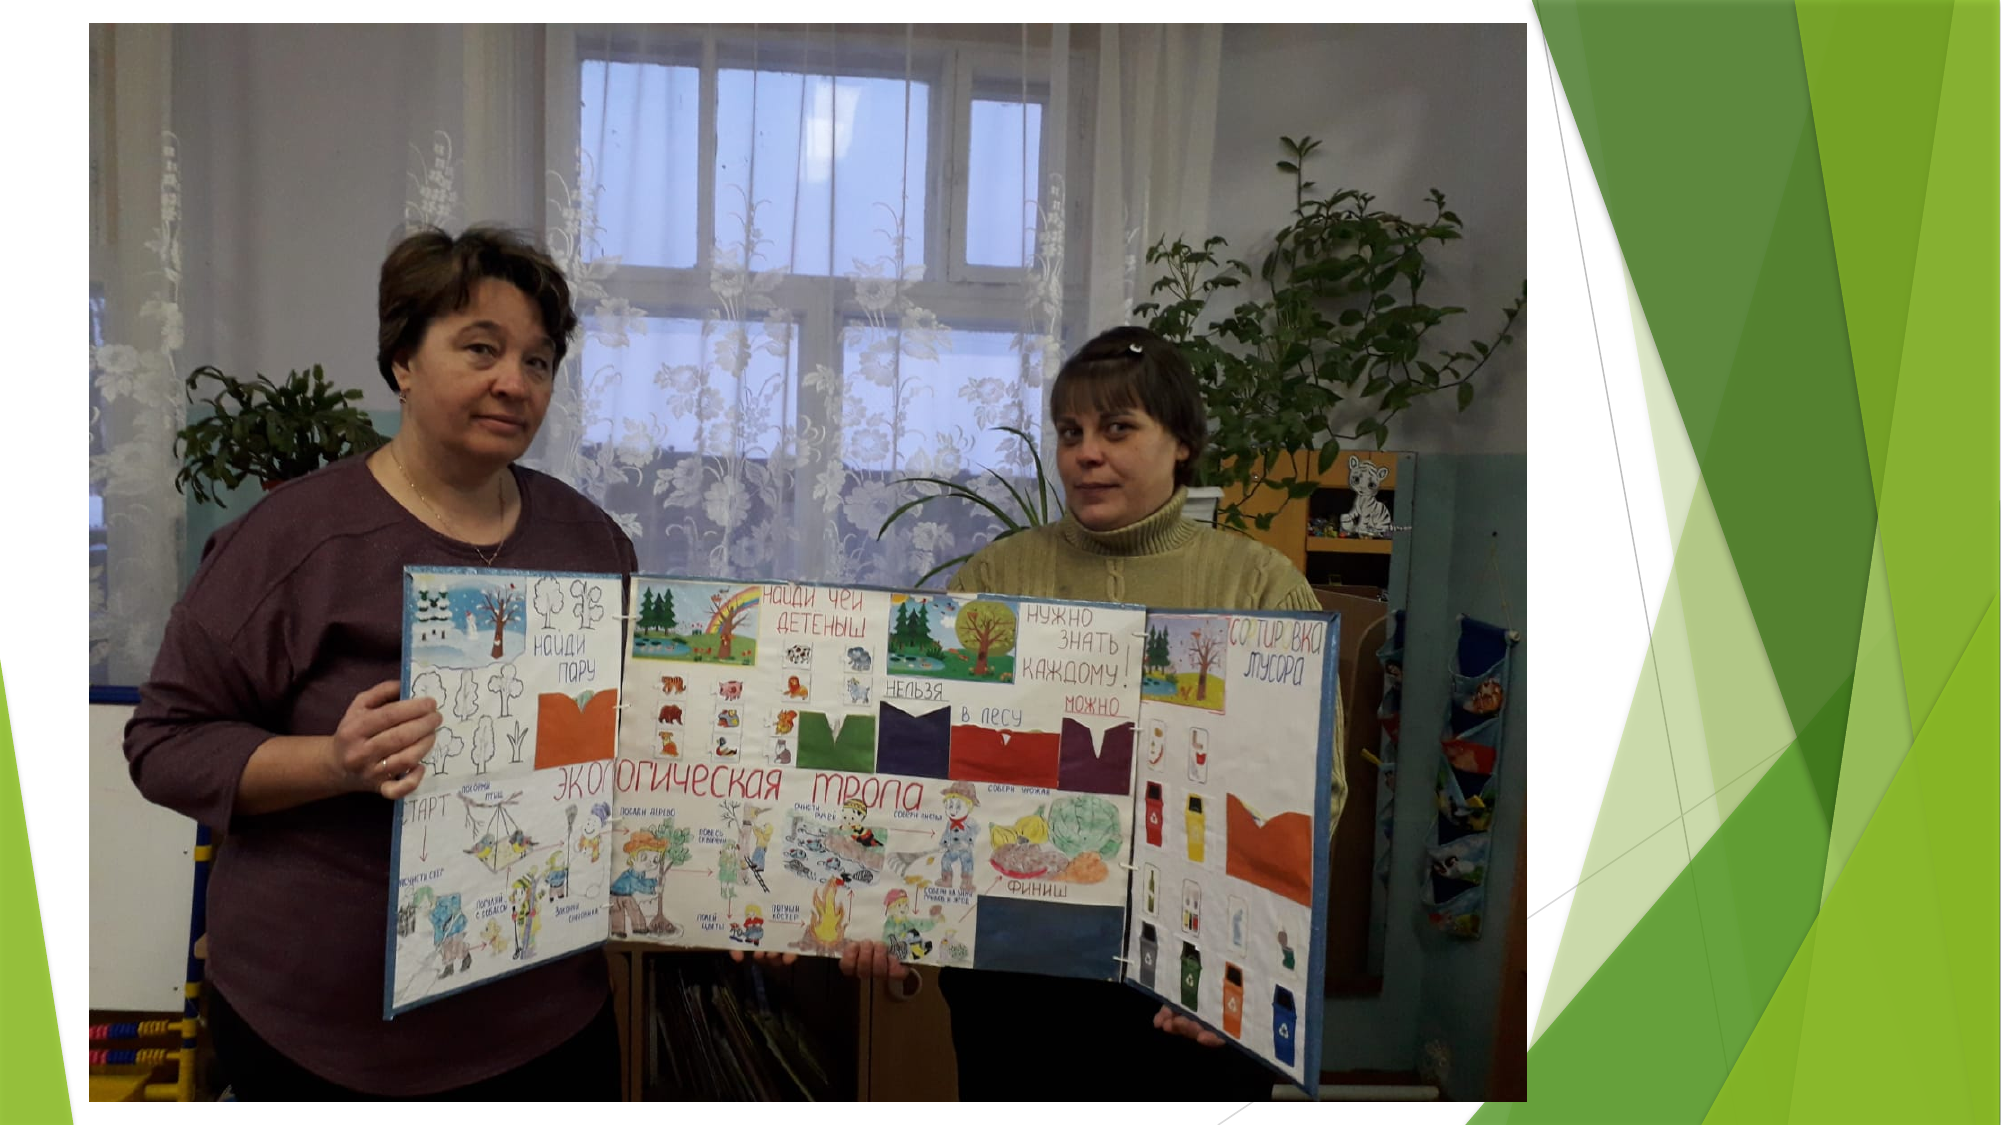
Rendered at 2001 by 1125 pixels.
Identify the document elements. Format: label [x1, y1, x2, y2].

picture [89, 23, 1528, 1102]
